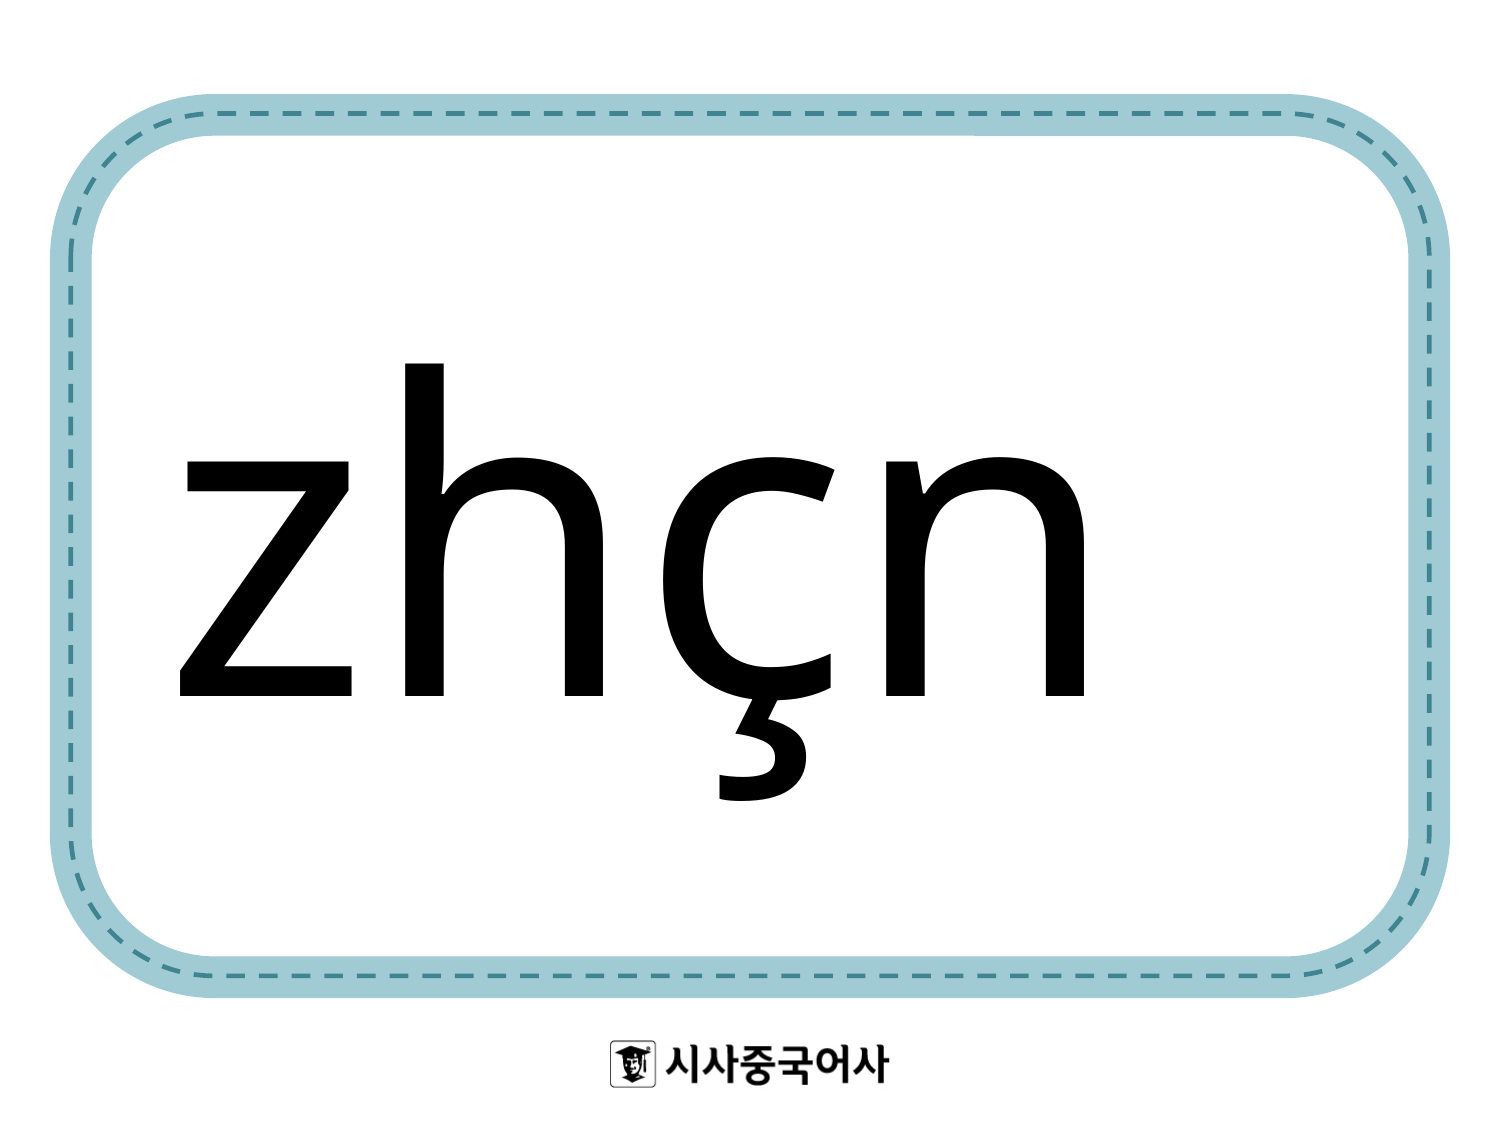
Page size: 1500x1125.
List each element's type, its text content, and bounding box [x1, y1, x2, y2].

picture [602, 1034, 898, 1094]
text_box zhçn [145, 189, 1354, 853]
